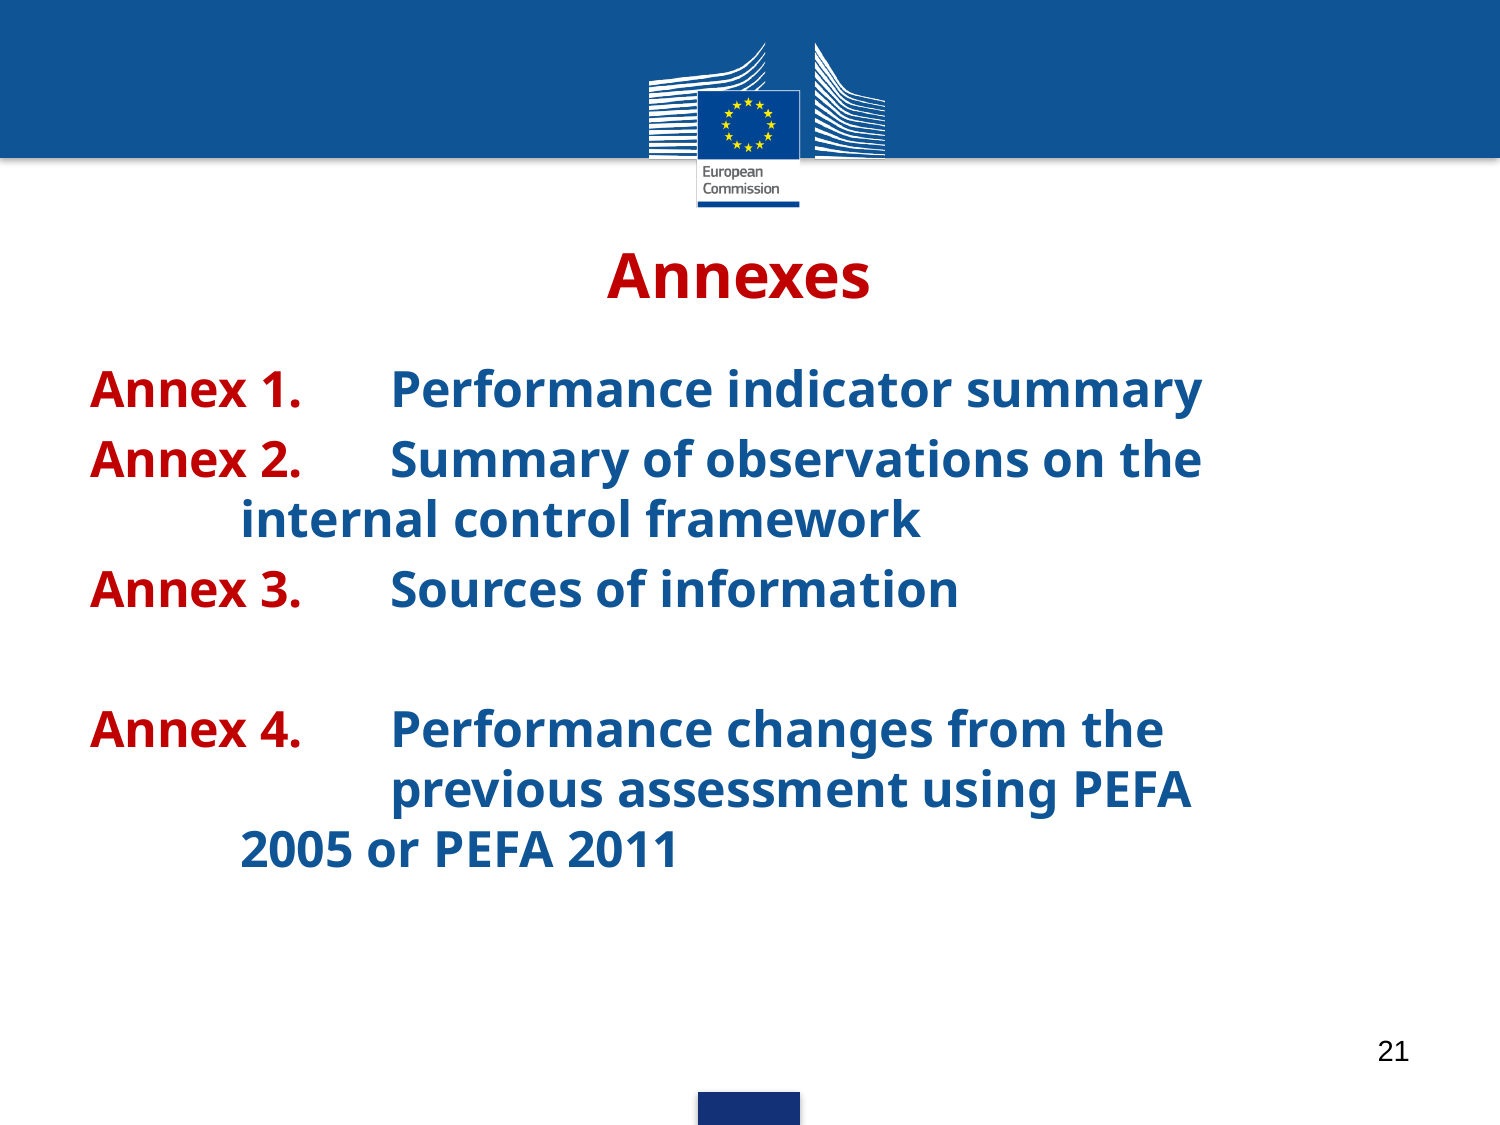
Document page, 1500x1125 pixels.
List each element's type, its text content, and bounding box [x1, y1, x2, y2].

slide_number 21 [1074, 1024, 1426, 1103]
picture [649, 42, 885, 208]
list Annex 1. Performance indicator summary Annex 2. Summary of observations on the internal control framework Annex 3. Sources of information Annex 4. Performance changes from the previous assessment using PEFA 2005 or PEFA 2011 [75, 349, 1425, 988]
title Annexes [64, 219, 1415, 327]
